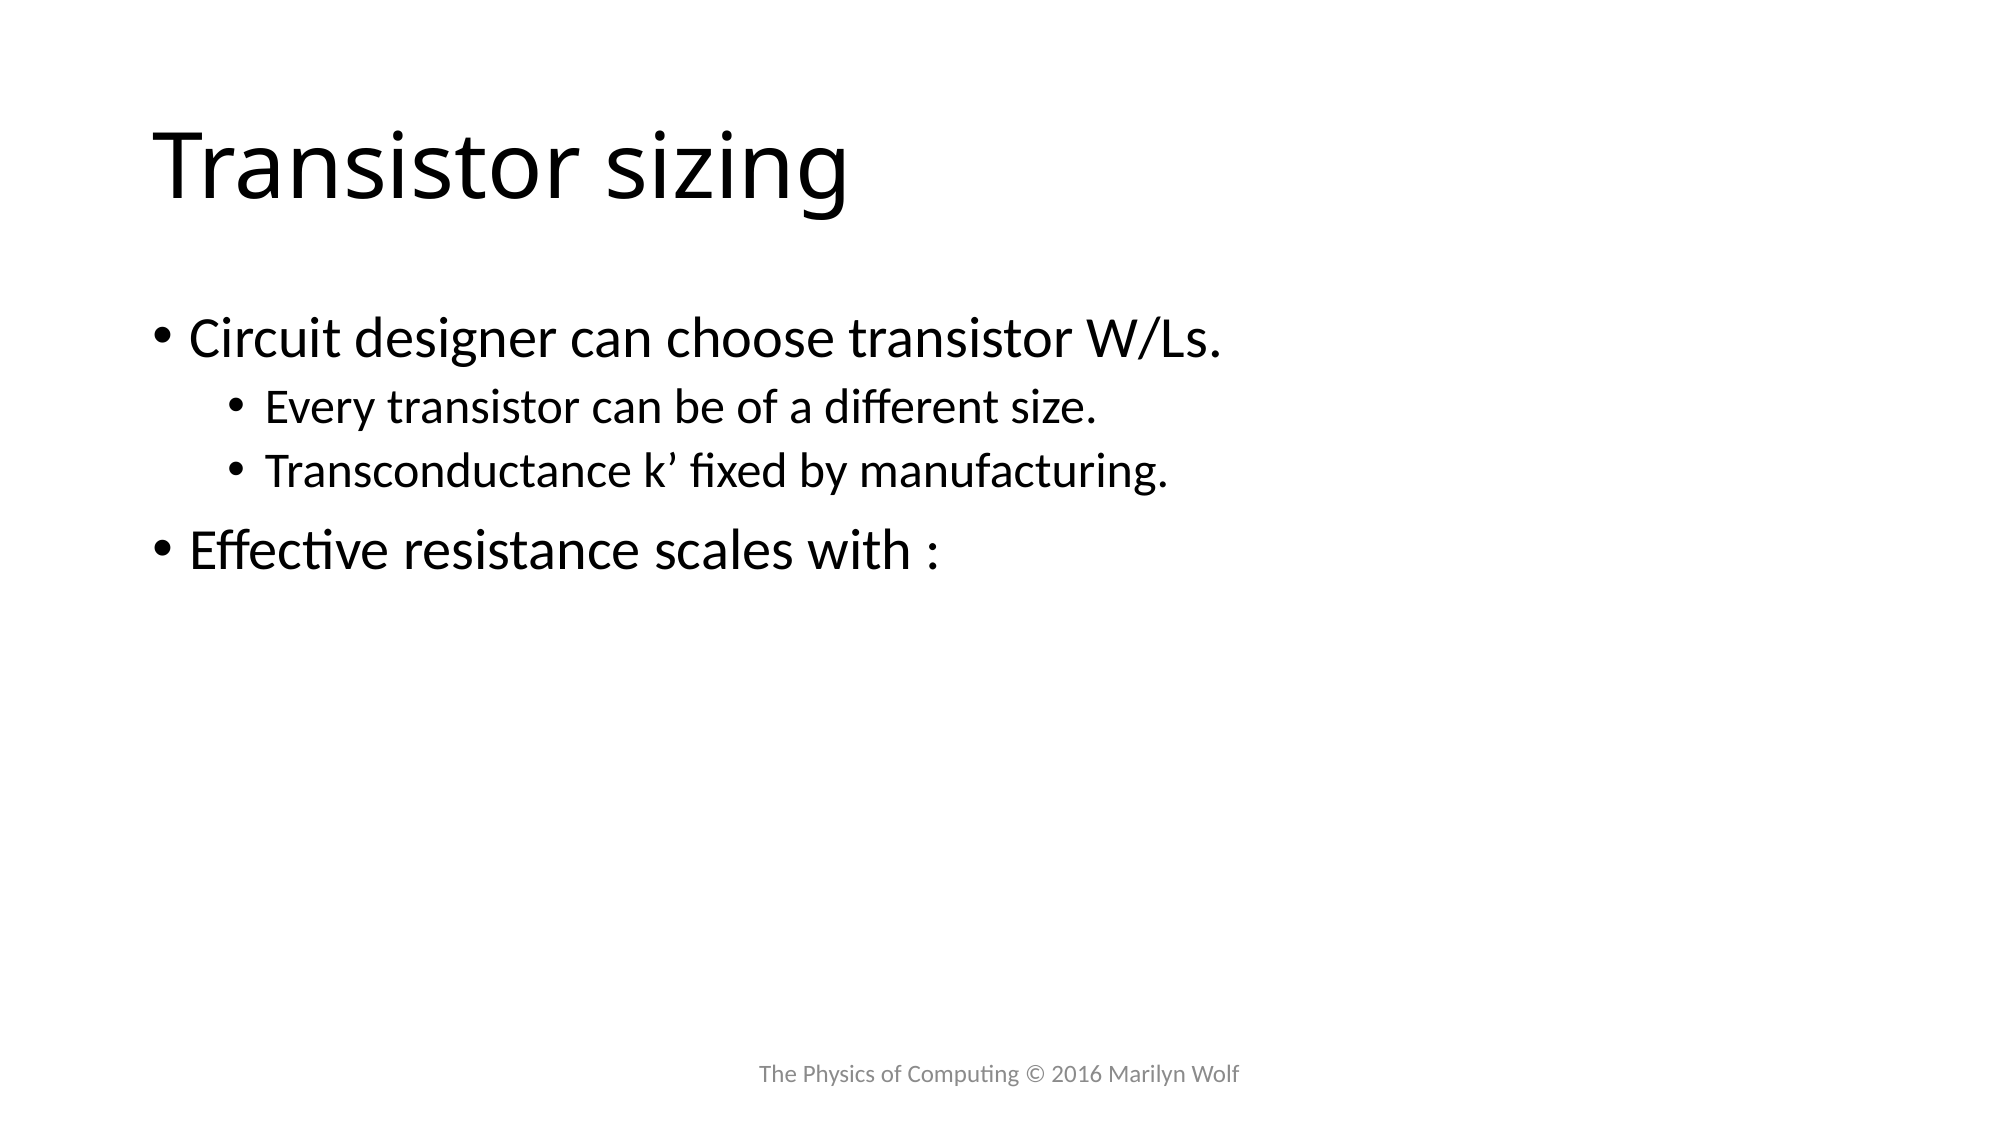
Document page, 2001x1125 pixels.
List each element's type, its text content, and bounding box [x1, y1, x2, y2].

title Transistor sizing [137, 59, 1863, 278]
footer The Physics of Computing © 2016 Marilyn Wolf [662, 1042, 1338, 1103]
